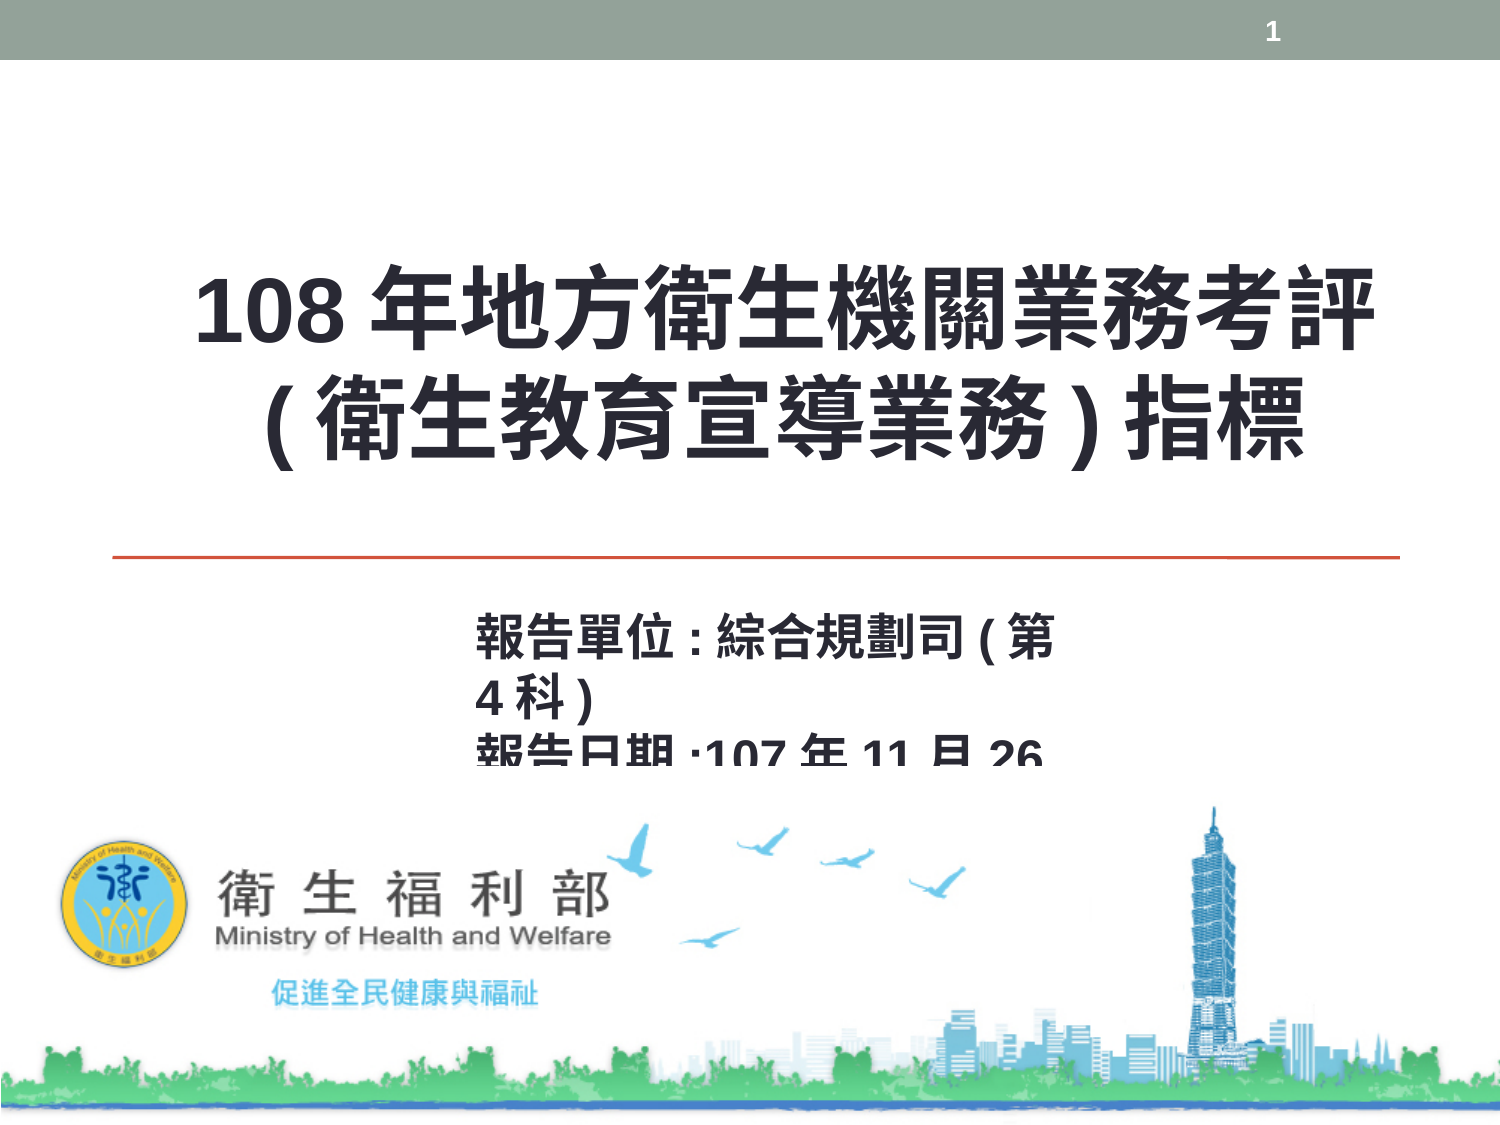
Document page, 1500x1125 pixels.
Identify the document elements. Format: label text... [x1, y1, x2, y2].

text_box 108年地方衛生機關業務考評 (衛生教育宣導業務)指標 [159, 243, 1412, 479]
picture [1, 766, 1500, 1125]
slide_number 1 [1250, 3, 1425, 57]
text_box 報告單位:綜合規劃司(第4科) 報告日期:107年11月26日 [460, 597, 1111, 763]
